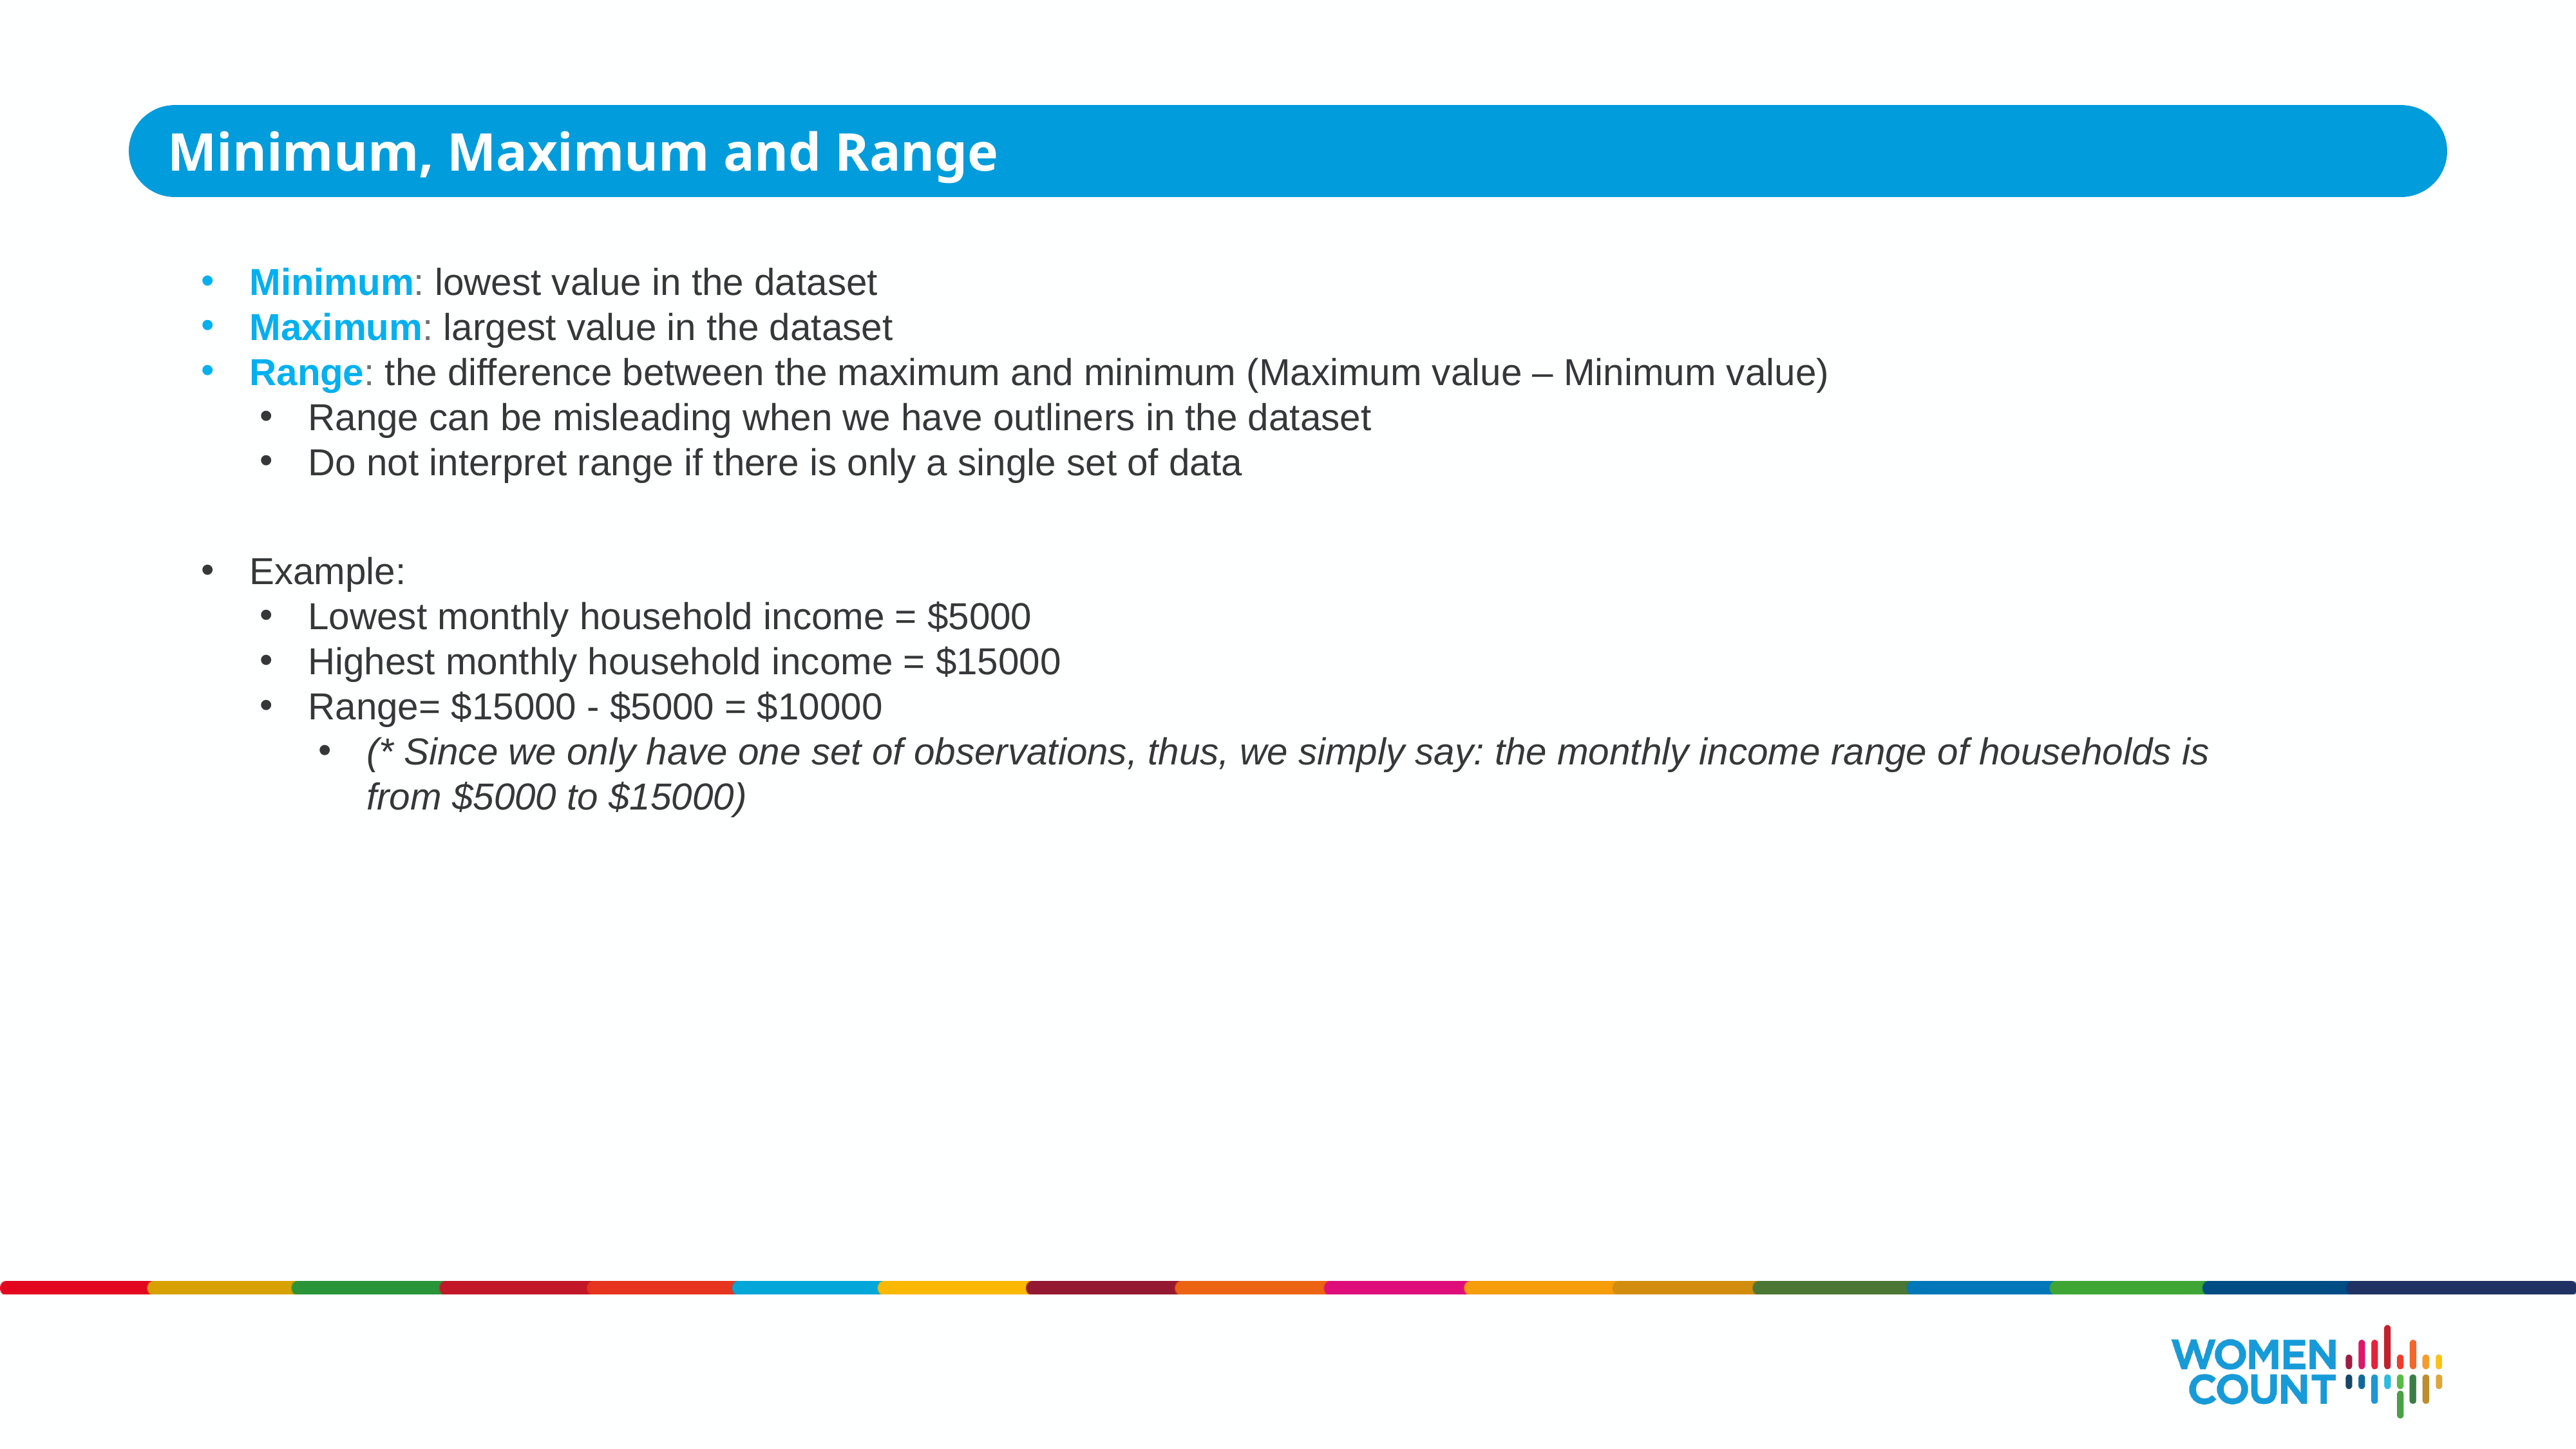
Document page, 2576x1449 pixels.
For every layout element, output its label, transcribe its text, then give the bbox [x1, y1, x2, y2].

list Minimum, Maximum and Range [167, 119, 2411, 182]
list Minimum: lowest value in the dataset Maximum: largest value in the dataset Range: the difference between the maximum and minimum (Maximum value – Minimum value) Range can be misleading when we have outliners in the dataset Do not interpret range if there is only a single set of data Example: Lowest monthly household income = $5000 Highest monthly household income = $15000 Range= $15000 - $5000 = $10000 (* Since we only have one set of observations, thus, we simply say: the monthly income range of households is from $5000 to $15000) [201, 257, 2230, 1077]
